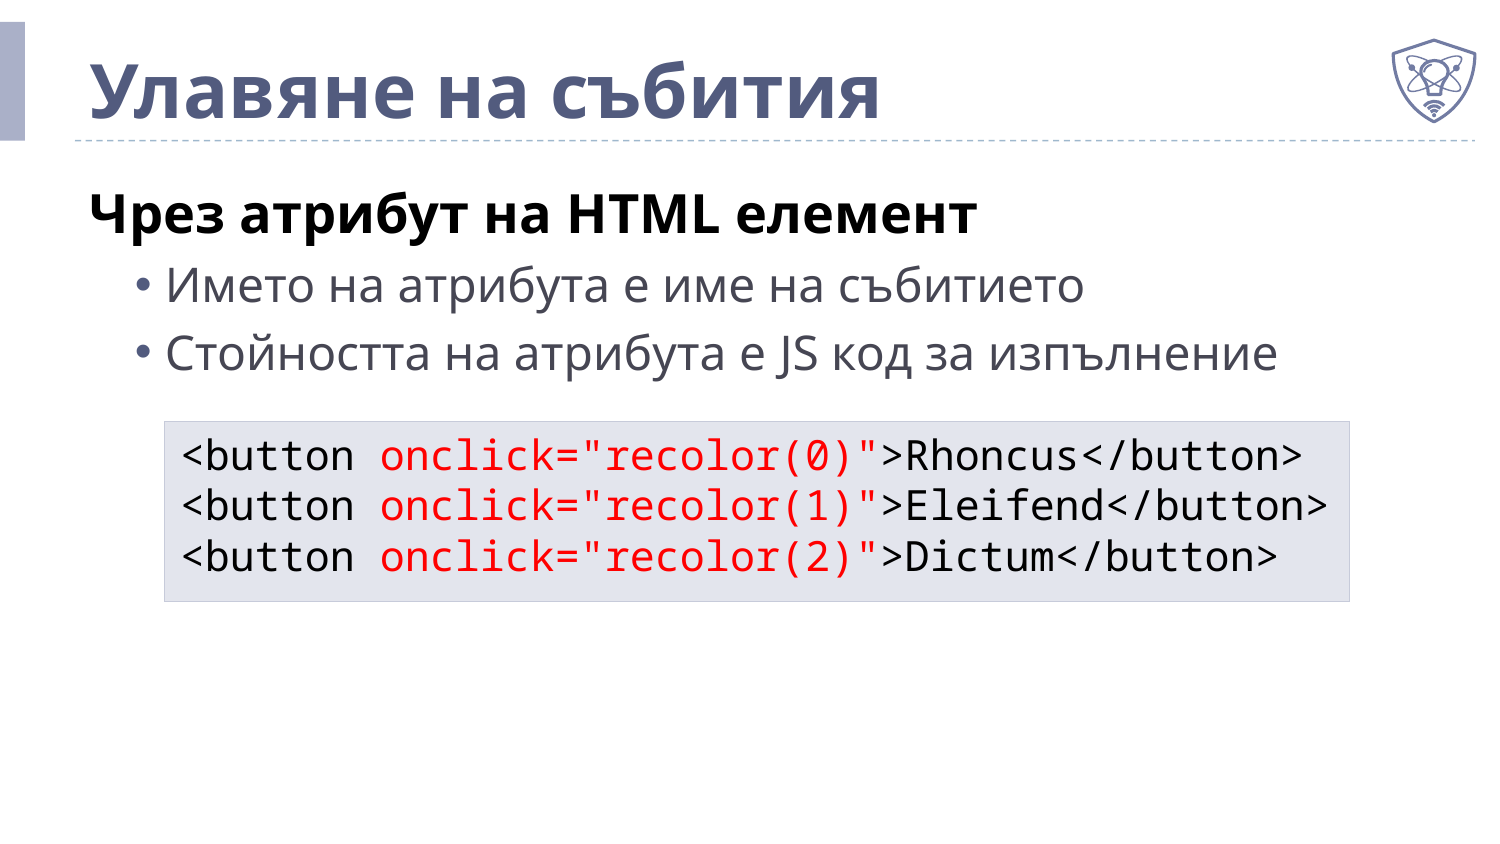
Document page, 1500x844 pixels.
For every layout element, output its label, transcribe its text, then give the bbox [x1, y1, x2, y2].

text_box <button onclick="recolor(0)">Rhoncus</button> <button onclick="recolor(1)">Eleifend</button> <button onclick="recolor(2)">Dictum</button> [164, 421, 1350, 602]
list Чрез атрибут на HTML елемент Името на атрибута е име на събитието Стойността на атрибута е JS код за изпълнение [75, 171, 1475, 835]
title Улавяне на събития [75, 18, 1475, 141]
